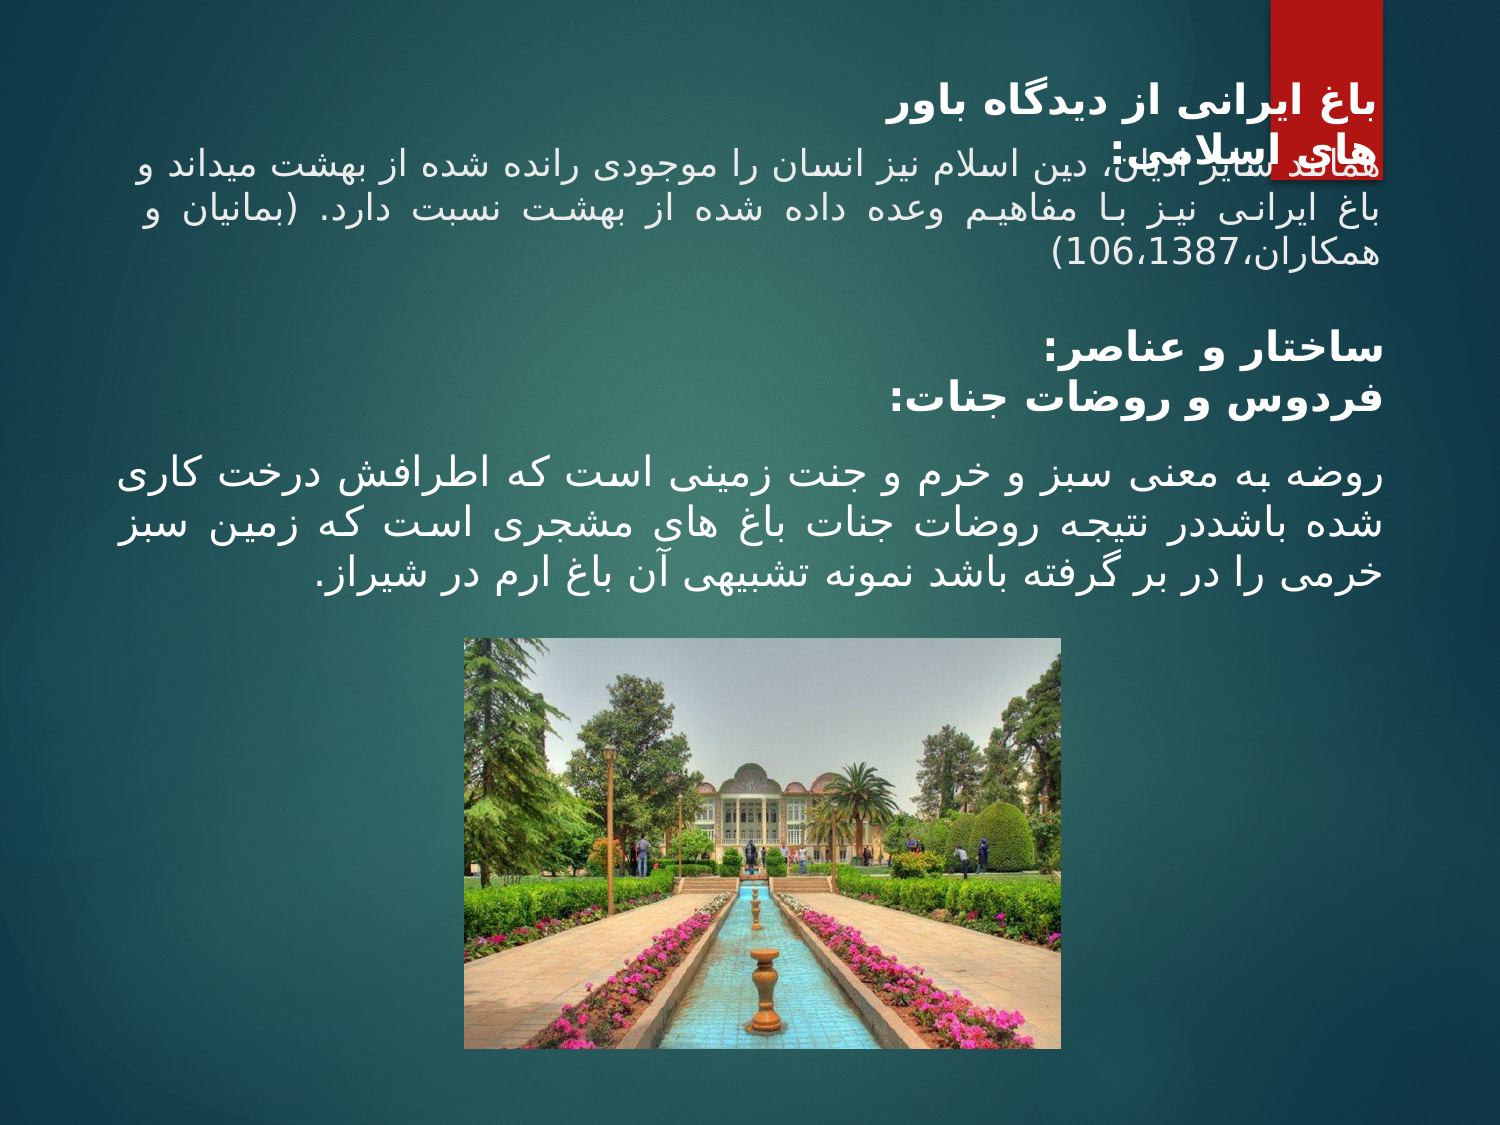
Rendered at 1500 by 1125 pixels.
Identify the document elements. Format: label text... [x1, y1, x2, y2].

text_box باغ ایرانی از دیدگاه باور های اسلامی: [831, 65, 1394, 231]
title همانند سایر ادیان، دین اسلام نیز انسان را موجودی رانده شده از بهشت میداند و باغ ایرانی نیز با مفاهیم وعده داده شده از بهشت نسبت دارد. (بمانیان و همکاران،106،1387) [121, 131, 1397, 325]
text_box ساختار و عناصر: فردوس و روضات جنات: [762, 312, 1400, 478]
subtitle روضه به معنی سبز و خرم و جنت زمینی است که اطرافش درخت کاری شده باشددر نتیجه روضات جنات باغ های مشجری است که زمین سبز خرمی را در بر گرفته باشد نمونه تشبیهی آن باغ ارم در شیراز. [99, 437, 1400, 639]
picture [464, 637, 1061, 1049]
